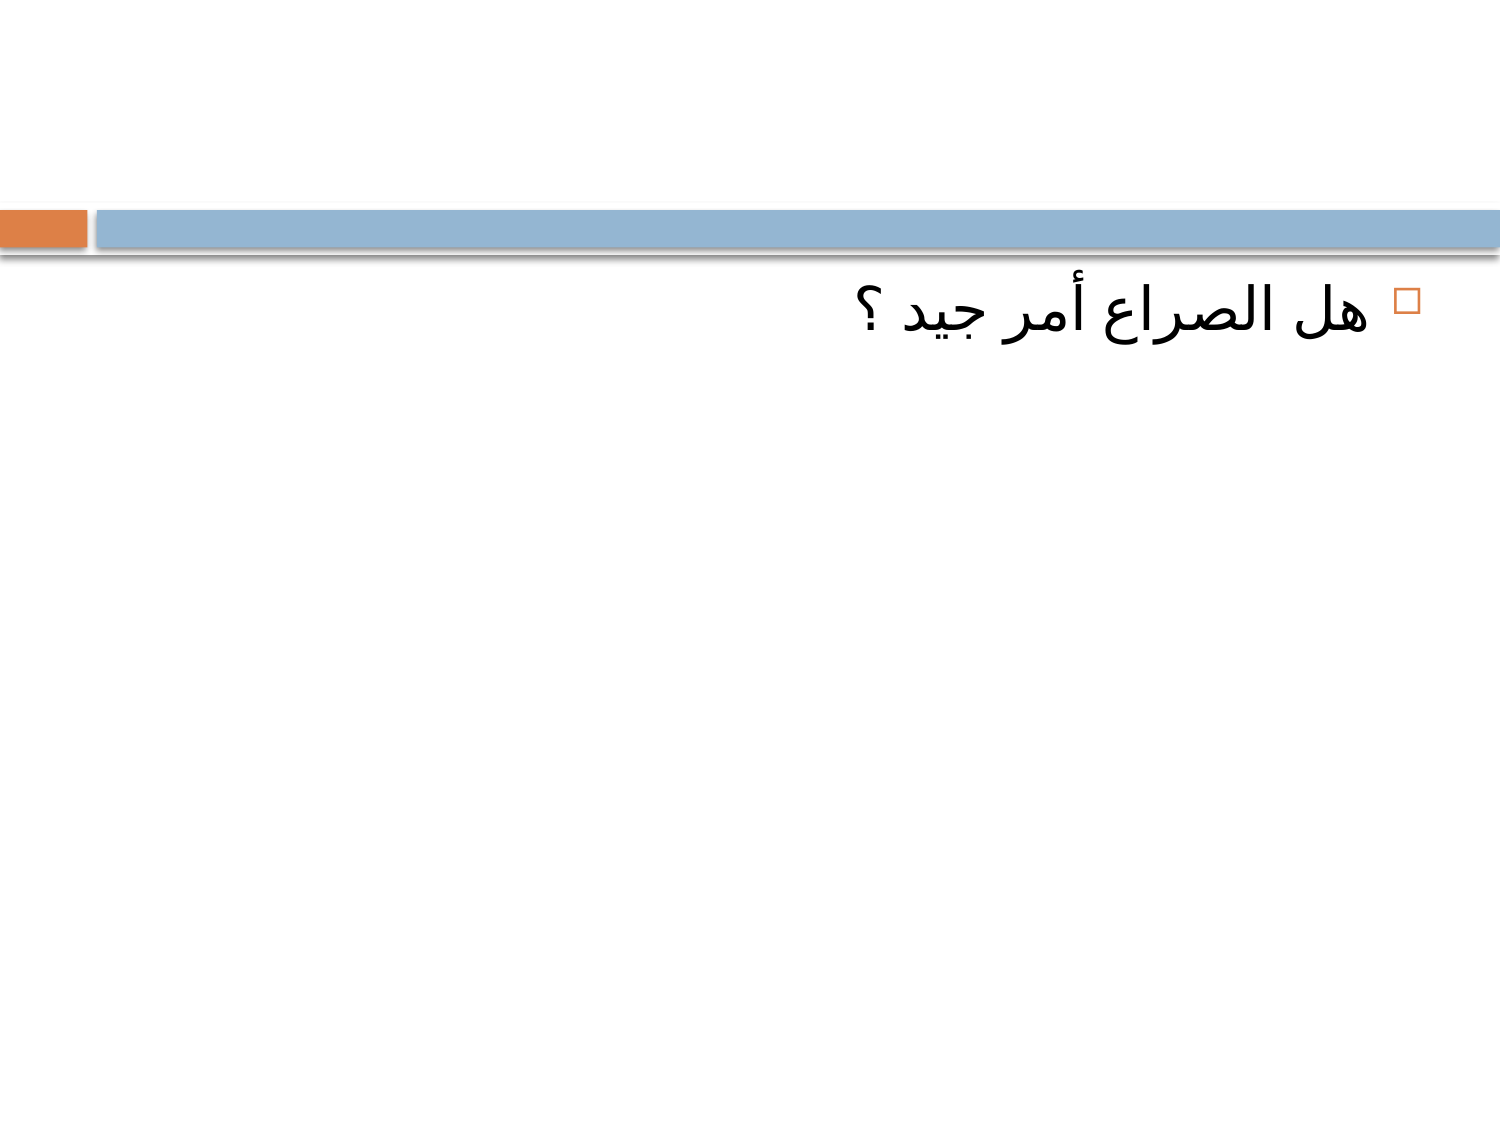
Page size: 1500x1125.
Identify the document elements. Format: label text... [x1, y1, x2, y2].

list هل الصراع أمر جيد ؟ [100, 262, 1438, 1000]
